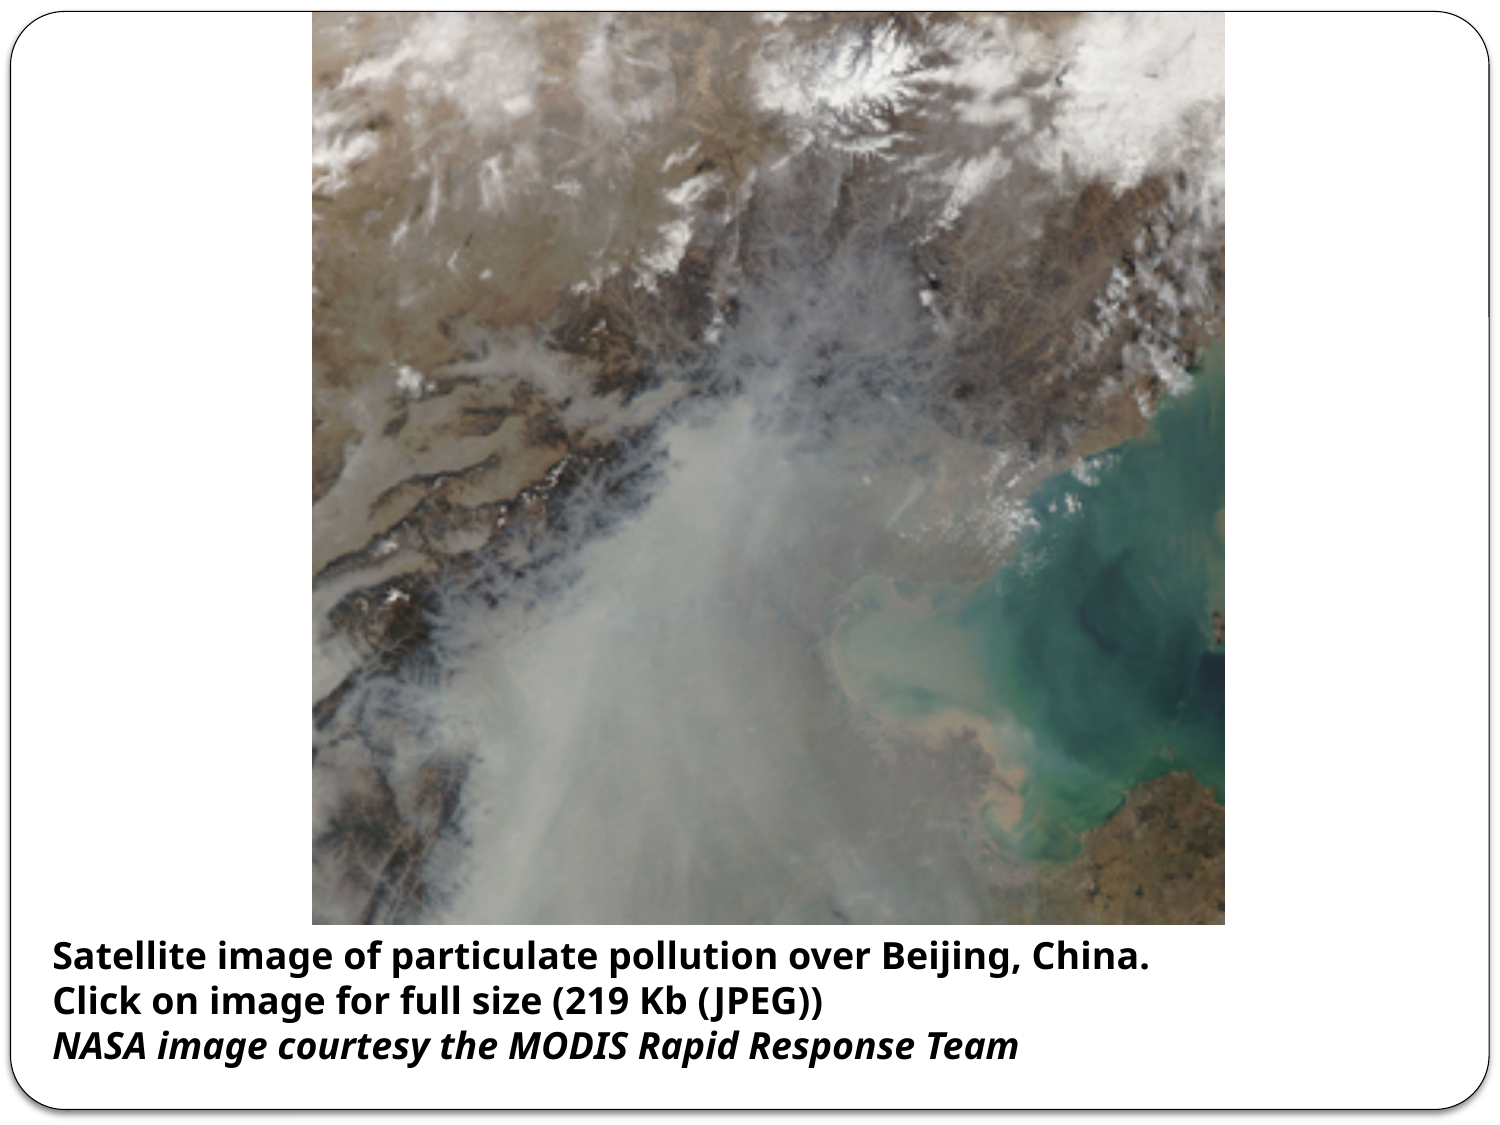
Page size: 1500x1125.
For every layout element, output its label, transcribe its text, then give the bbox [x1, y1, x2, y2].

text_box Satellite image of particulate pollution over Beijing, China. Click on image for full size (219 Kb (JPEG)) NASA image courtesy the MODIS Rapid Response Team [37, 924, 1463, 1075]
picture [312, 12, 1226, 926]
